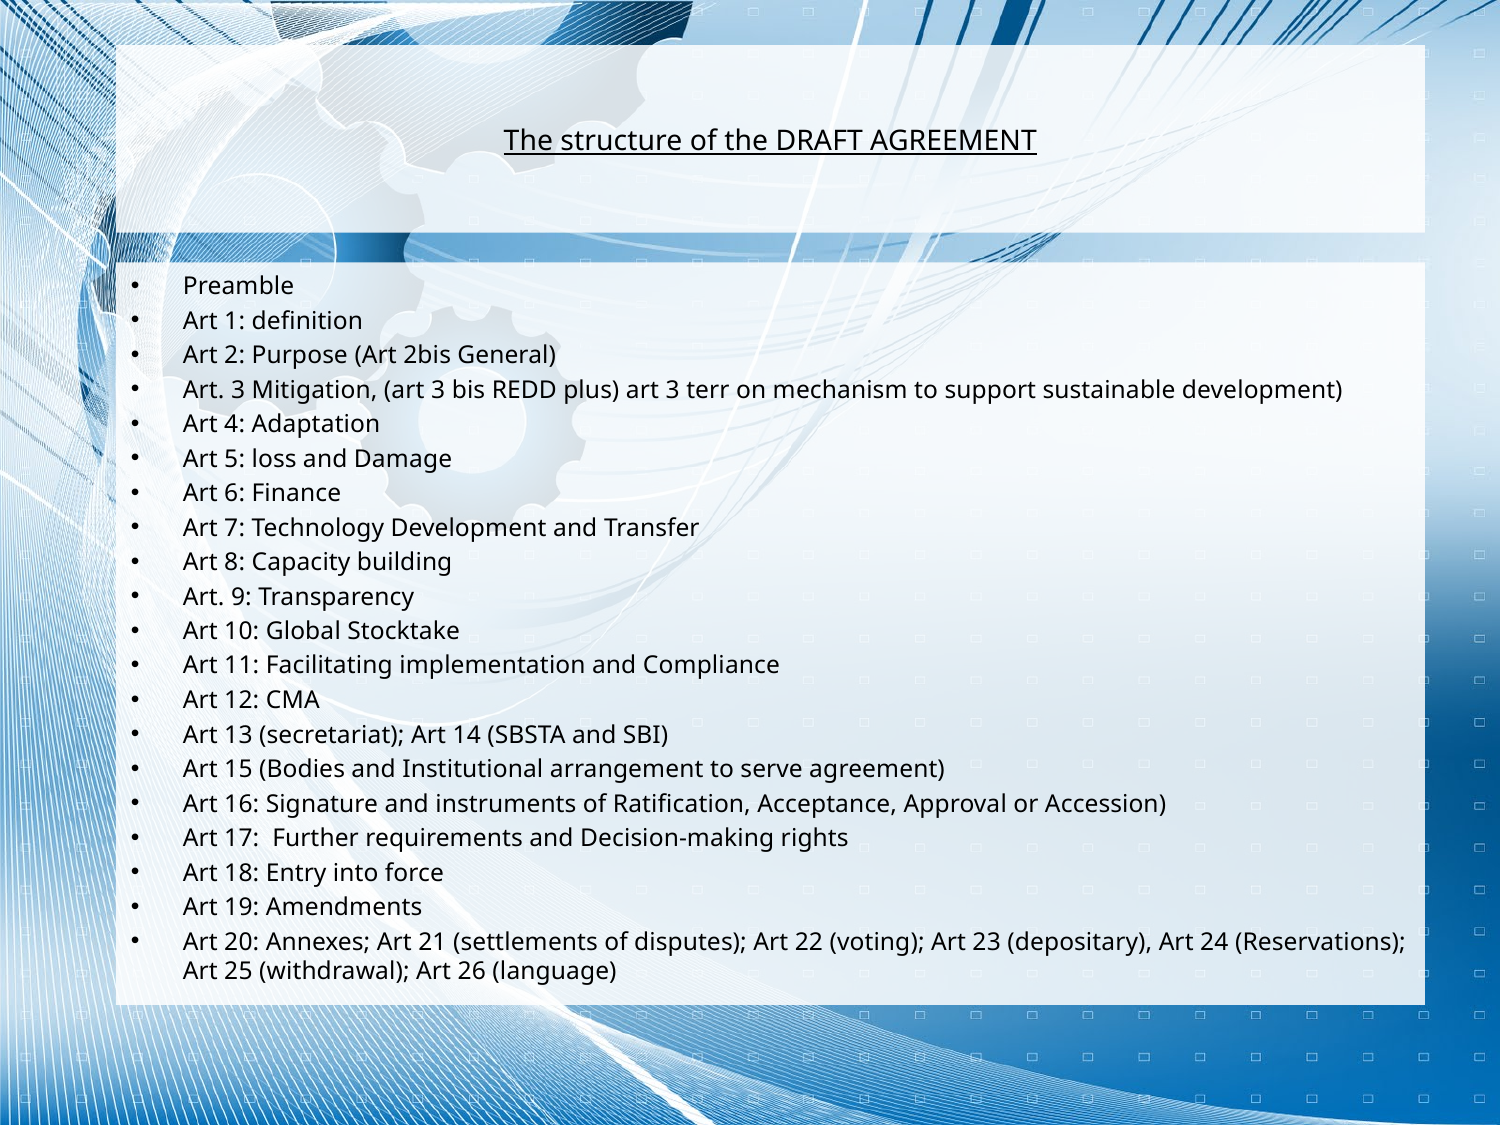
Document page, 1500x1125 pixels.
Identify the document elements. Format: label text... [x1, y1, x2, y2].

list Preamble Art 1: definition Art 2: Purpose (Art 2bis General) Art. 3 Mitigation, (art 3 bis REDD plus) art 3 terr on mechanism to support sustainable development) Art 4: Adaptation Art 5: loss and Damage Art 6: Finance Art 7: Technology Development and Transfer Art 8: Capacity building Art. 9: Transparency Art 10: Global Stocktake Art 11: Facilitating implementation and Compliance Art 12: CMA Art 13 (secretariat); Art 14 (SBSTA and SBI) Art 15 (Bodies and Institutional arrangement to serve agreement) Art 16: Signature and instruments of Ratification, Acceptance, Approval or Accession) Art 17: Further requirements and Decision-making rights Art 18: Entry into force Art 19: Amendments Art 20: Annexes; Art 21 (settlements of disputes); Art 22 (voting); Art 23 (depositary), Art 24 (Reservations); Art 25 (withdrawal); Art 26 (language) [115, 262, 1425, 1005]
title The structure of the DRAFT AGREEMENT [115, 45, 1425, 233]
picture [0, 0, 1500, 1125]
